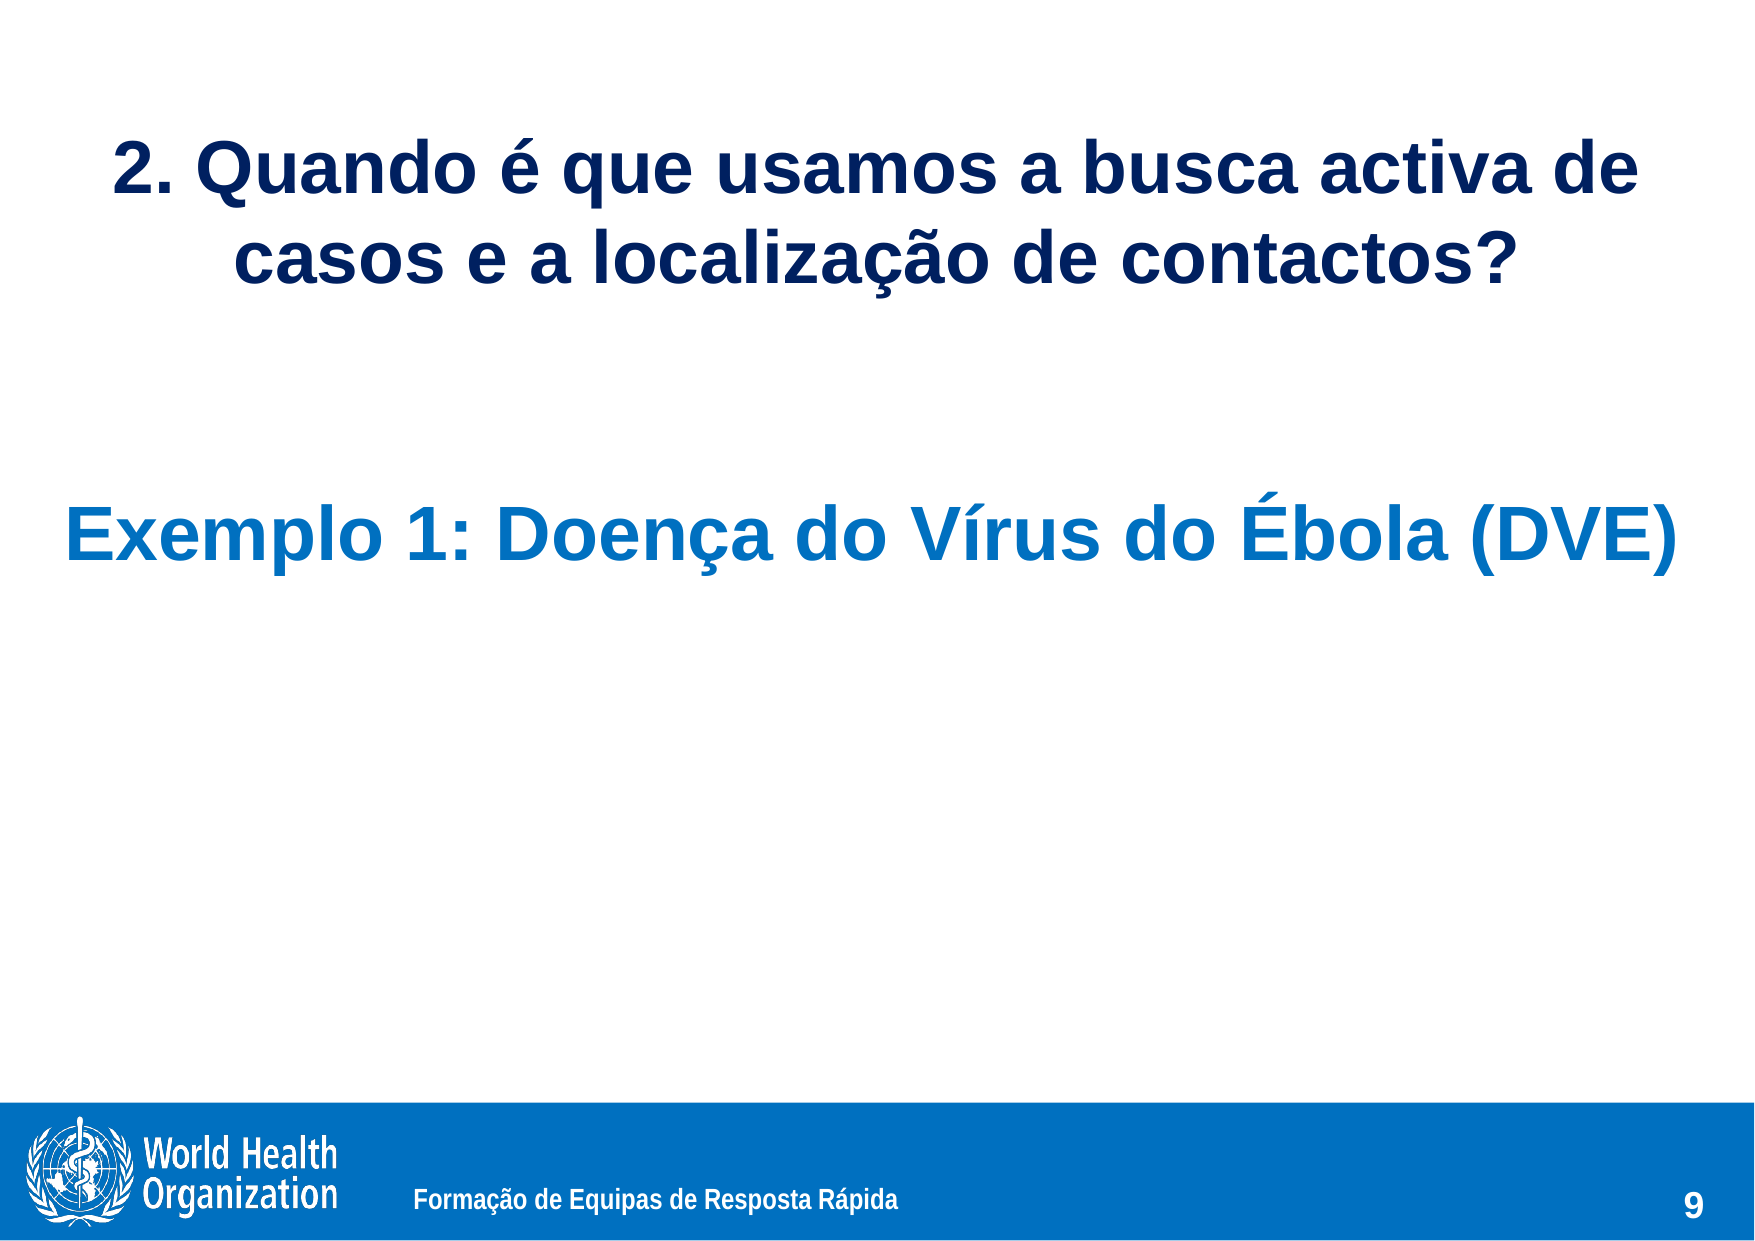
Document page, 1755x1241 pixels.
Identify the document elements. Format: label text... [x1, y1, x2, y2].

list Exemplo 1: Doença do Vírus do Ébola (DVE) [30, 366, 1715, 686]
picture [25, 1116, 337, 1227]
title 2. Quando é que usamos a busca activa de casos e a localização de contactos? [87, 49, 1667, 366]
